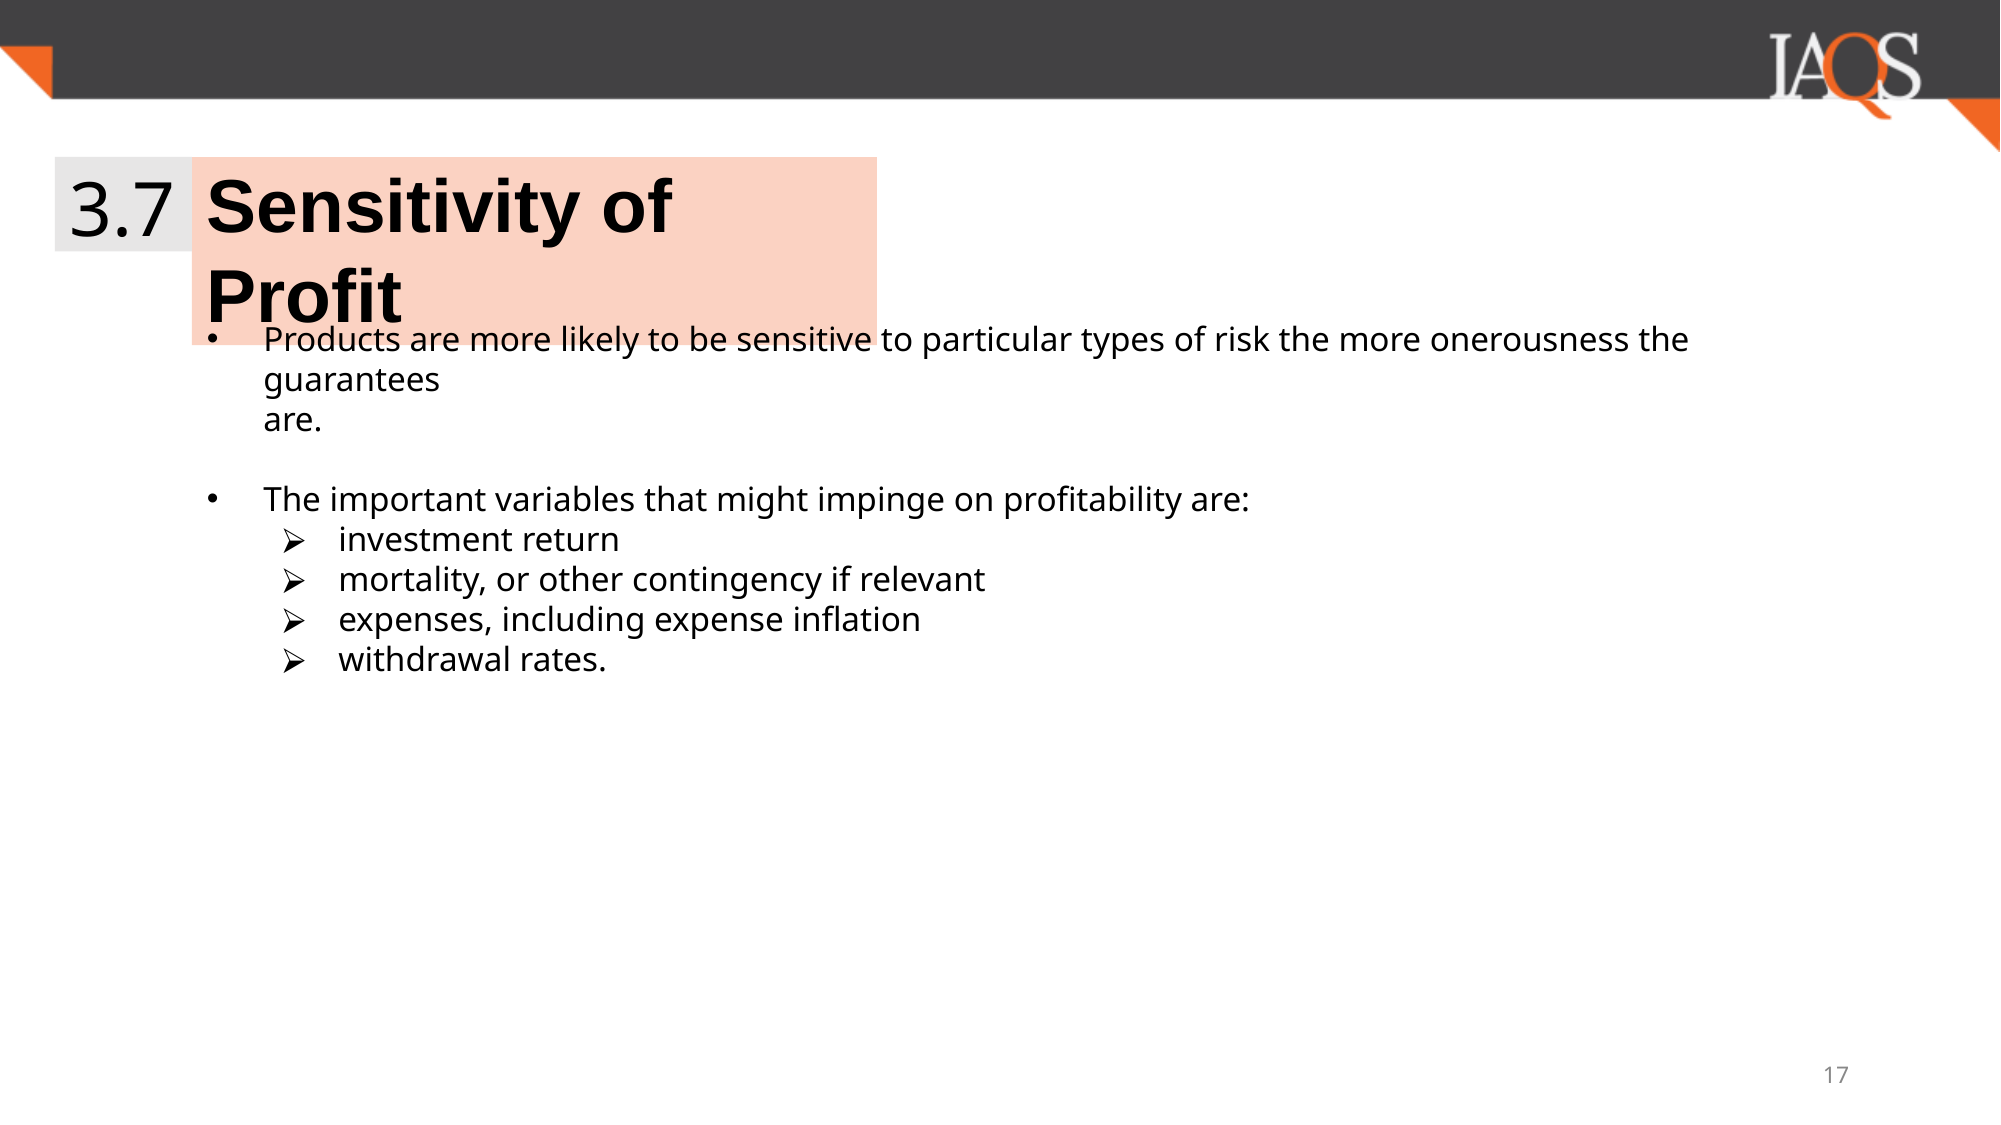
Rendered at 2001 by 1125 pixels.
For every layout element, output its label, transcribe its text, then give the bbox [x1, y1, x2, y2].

text_box 3.7 [54, 156, 192, 252]
title Sensitivity of Profit [191, 157, 877, 346]
picture [0, 0, 2000, 152]
text_box Products are more likely to be sensitive to particular types of risk the more onerousness the guarantees are. The important variables that might impinge on profitability are: investment return mortality, or other contingency if relevant expenses, including expense inflation withdrawal rates. [204, 315, 1784, 678]
slide_number ‹#› [1820, 1057, 1857, 1125]
